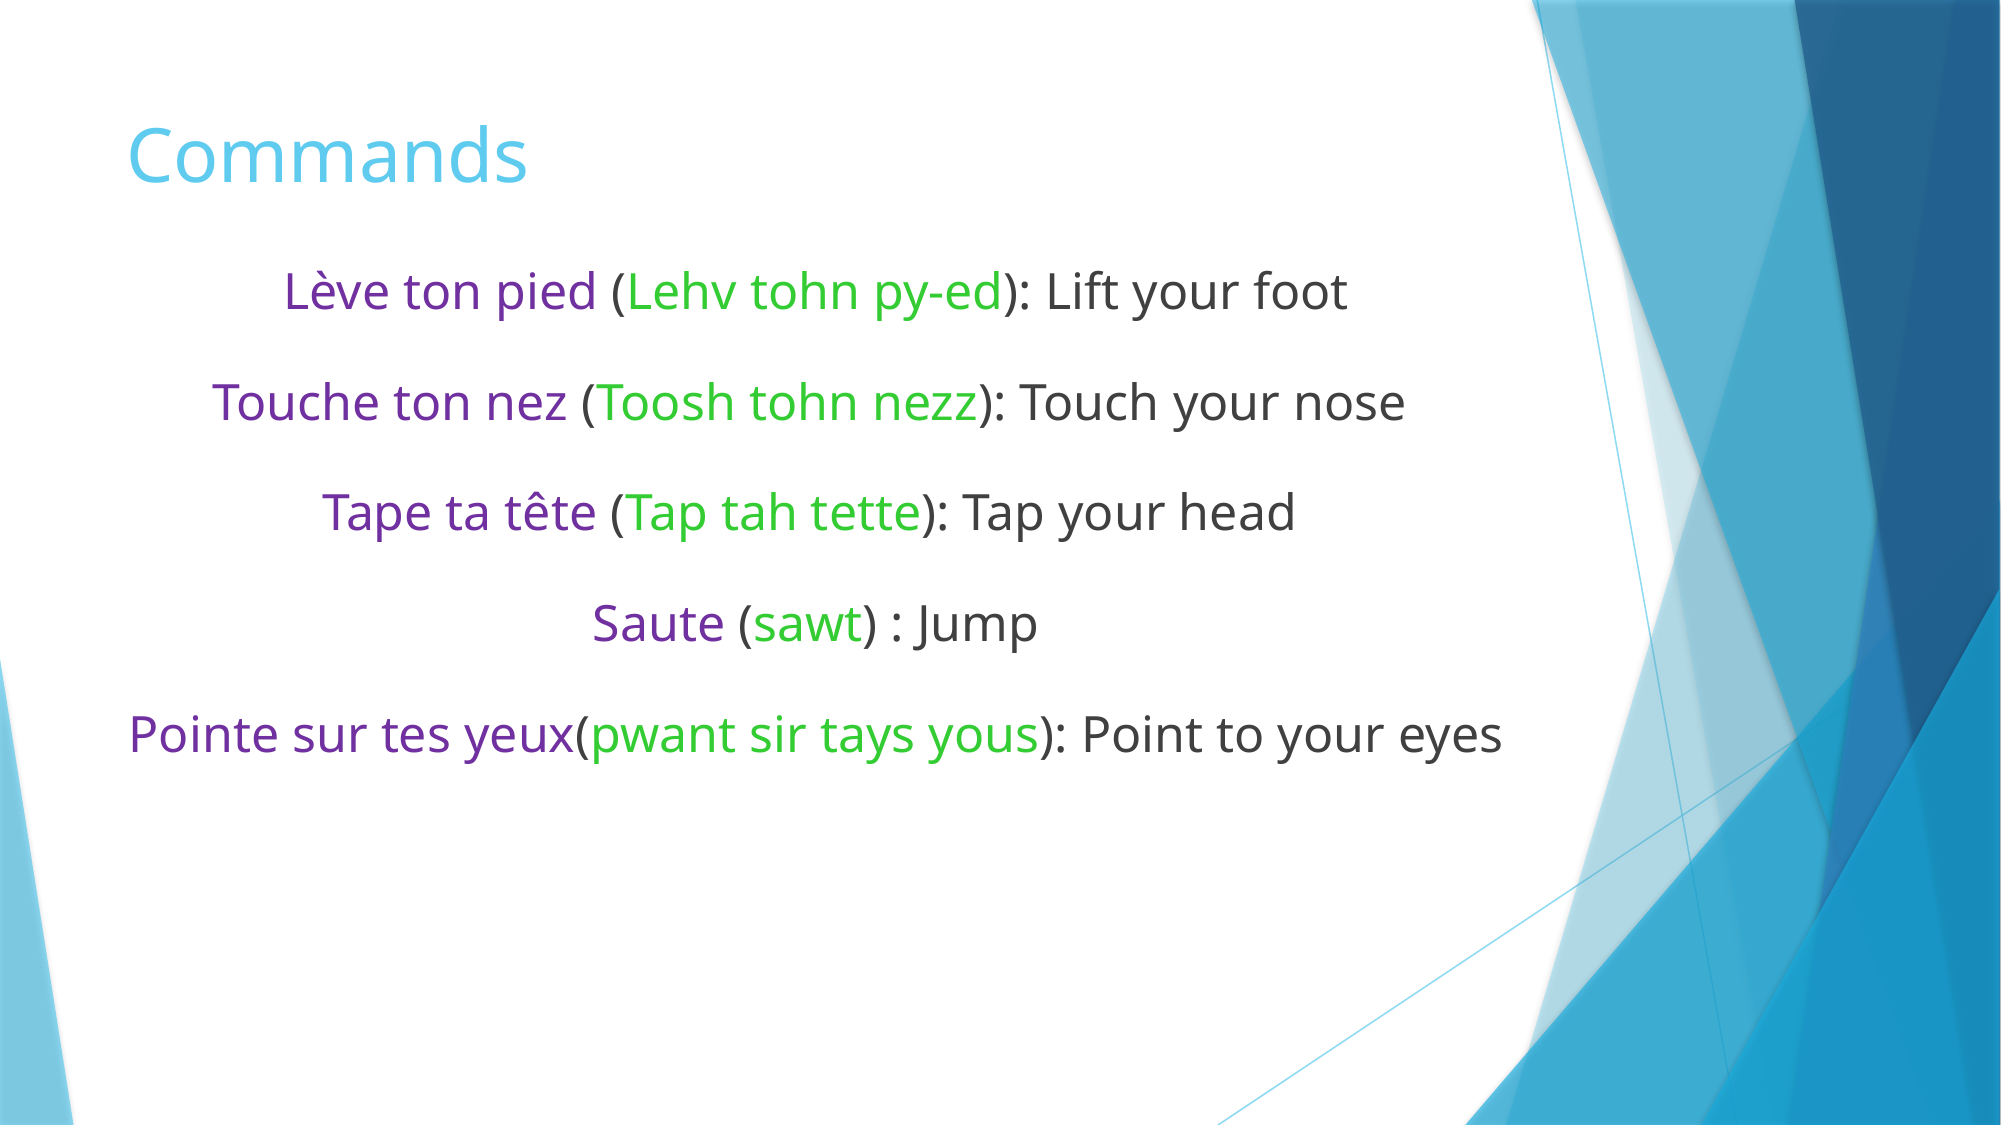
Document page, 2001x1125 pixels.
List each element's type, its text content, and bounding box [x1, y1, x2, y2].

list Lève ton pied (Lehv tohn py-ed): Lift your foot Touche ton nez (Toosh tohn nezz): Touch your nose Tape ta tête (Tap tah tette): Tap your head Saute (sawt) : Jump Pointe sur tes yeux(pwant sir tays yous): Point to your eyes [111, 221, 1522, 991]
title Commands [111, 99, 1522, 221]
